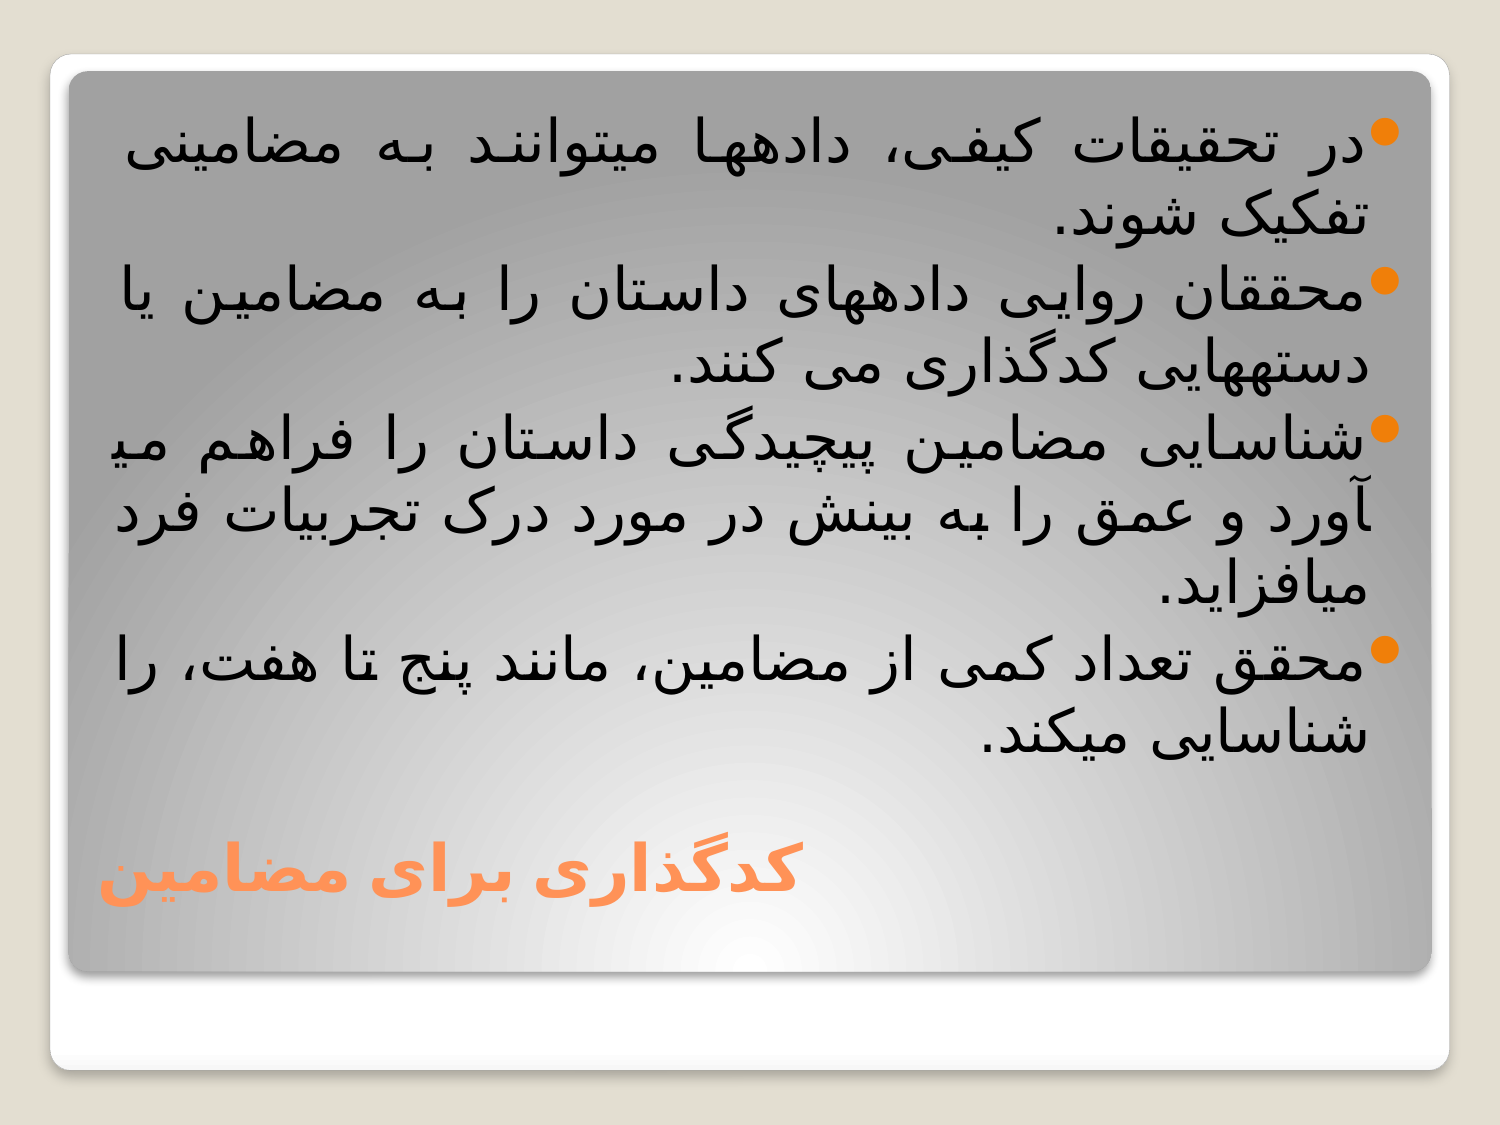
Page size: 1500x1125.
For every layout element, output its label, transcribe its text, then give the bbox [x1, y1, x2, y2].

list در تحقیقات کیفی، داده­ها می­توانند به مضامینی تفکیک شوند. محققان روایی داده­های داستان را به مضامین یا دسته­هایی کد­گذاری می کنند. شناسایی مضامین پیچیدگی داستان را فراهم می­آورد و عمق را به بینش در مورد درک تجربیات فرد می­افزاید. محقق تعداد کمی از مضامین، مانند پنج تا هفت، را شناسایی می­کند. [82, 86, 1425, 774]
title کد­گذاری برای مضامین [82, 817, 1425, 990]
